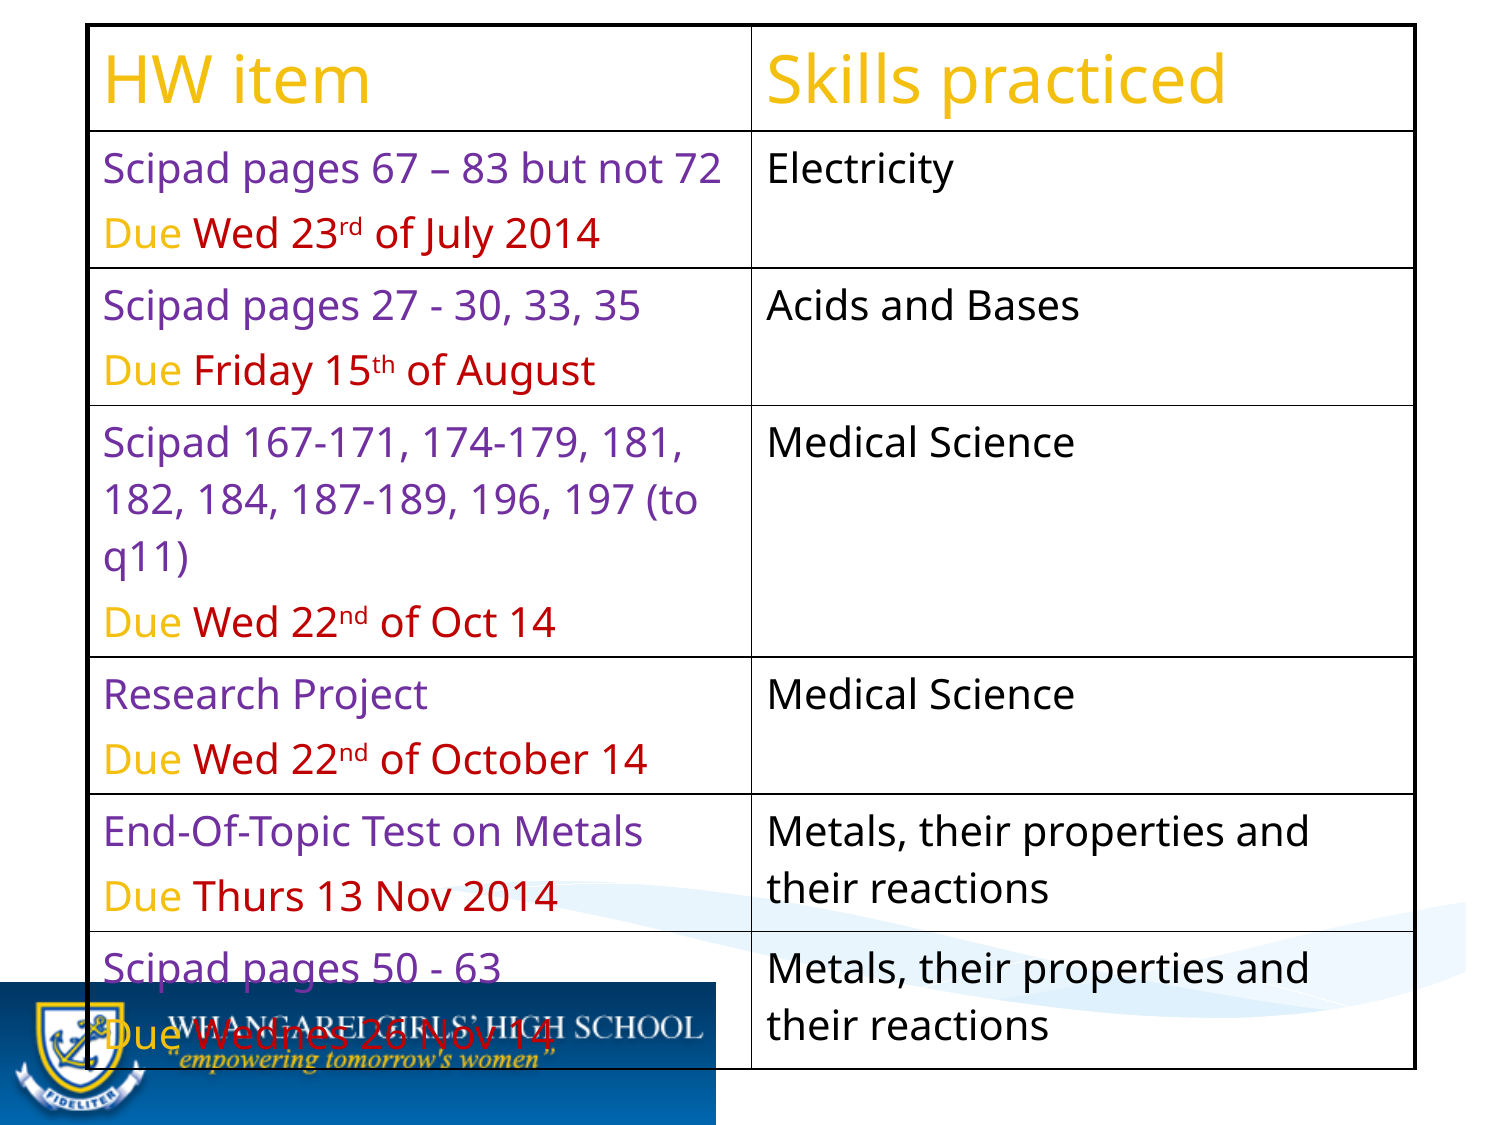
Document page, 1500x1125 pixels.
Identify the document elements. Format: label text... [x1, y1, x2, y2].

table_header Skills practiced [752, 27, 1413, 130]
table_cell Electricity [752, 132, 1413, 267]
table_cell End-Of-Topic Test on Metals Due Thurs 13 Nov 2014 [90, 795, 751, 931]
table_cell Acids and Bases [752, 269, 1413, 405]
table_header HW item [90, 27, 751, 130]
table_cell Metals, their properties and their reactions [752, 795, 1413, 931]
picture [0, 982, 716, 1125]
table_cell Medical Science [752, 658, 1413, 793]
table_cell Scipad pages 50 - 63 Due Wednes 26 Nov 14 [90, 932, 751, 1068]
table_cell Medical Science [752, 406, 1413, 656]
table_cell Scipad pages 27 - 30, 33, 35 Due Friday 15th of August [90, 269, 751, 405]
table_cell Research Project Due Wed 22nd of October 14 [90, 658, 751, 793]
table_cell Metals, their properties and their reactions [752, 932, 1413, 1068]
table_cell Scipad 167-171, 174-179, 181, 182, 184, 187-189, 196, 197 (to q11) Due Wed 22nd of Oct 14 [90, 406, 751, 656]
table_cell Scipad pages 67 – 83 but not 72 Due Wed 23rd of July 2014 [90, 132, 751, 267]
